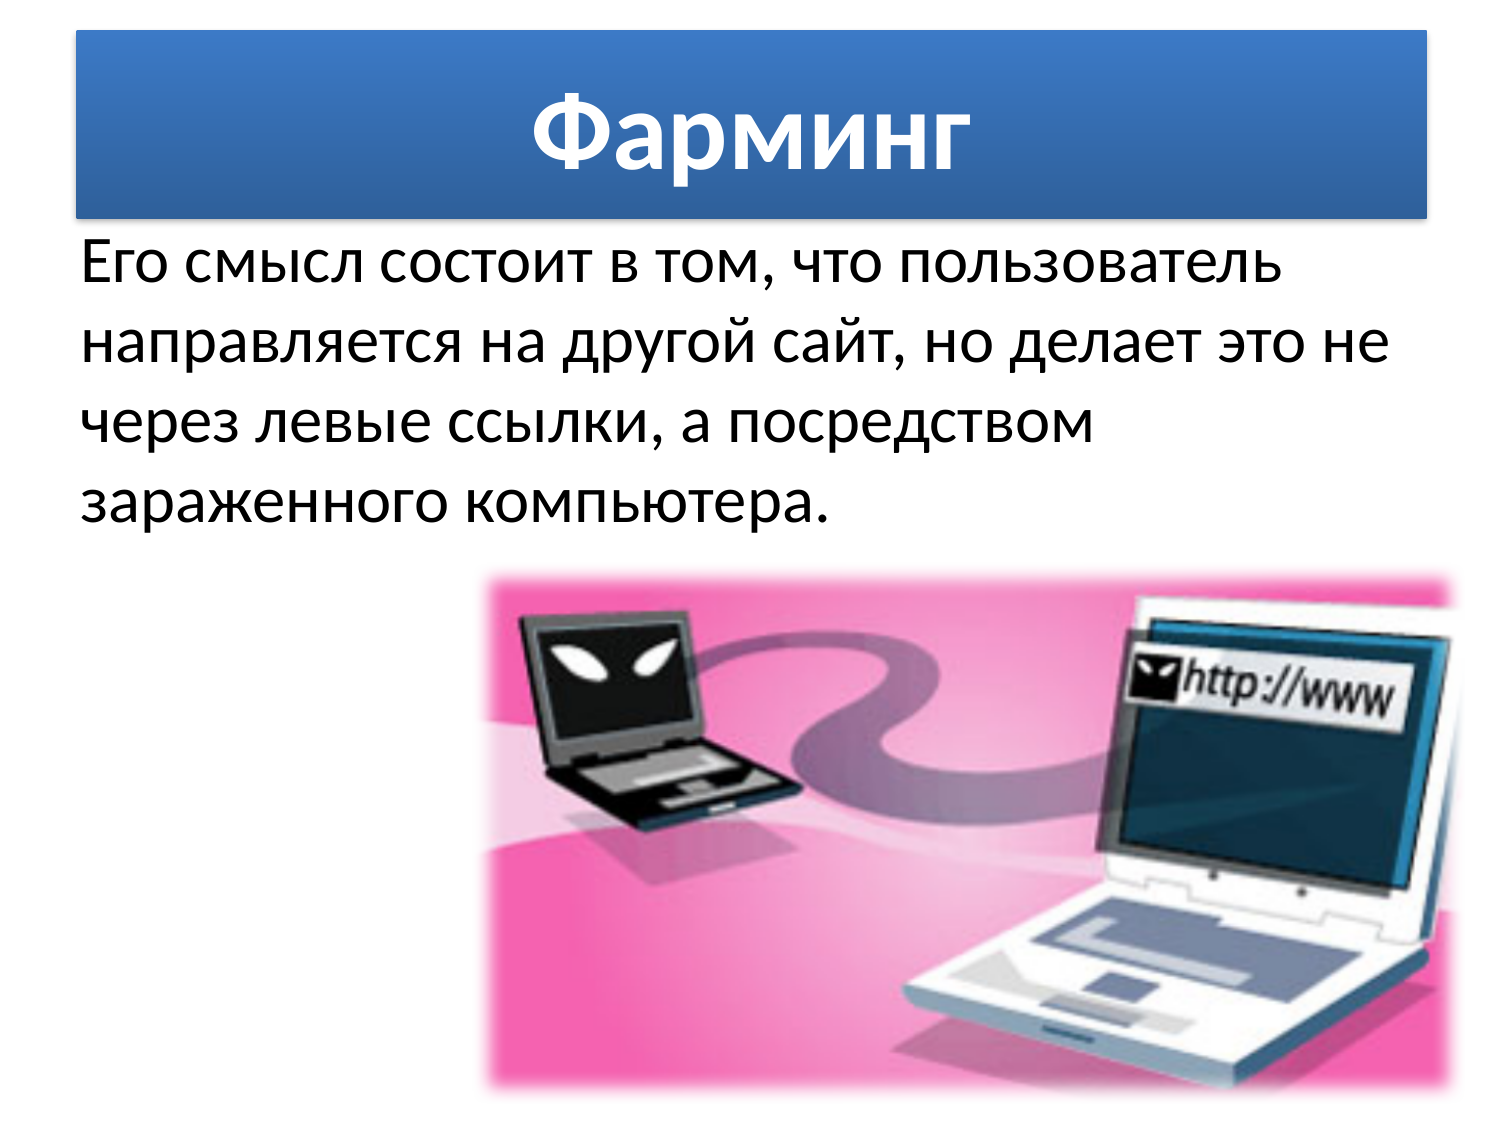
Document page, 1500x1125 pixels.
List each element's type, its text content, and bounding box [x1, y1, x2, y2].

list Его смысл состоит в том, что пользователь направляется на другой сайт, но делает это не через левые ссылки, а посредством зараженного компьютера. [64, 208, 1425, 1005]
picture [472, 562, 1468, 1106]
title Фарминг [76, 30, 1427, 219]
